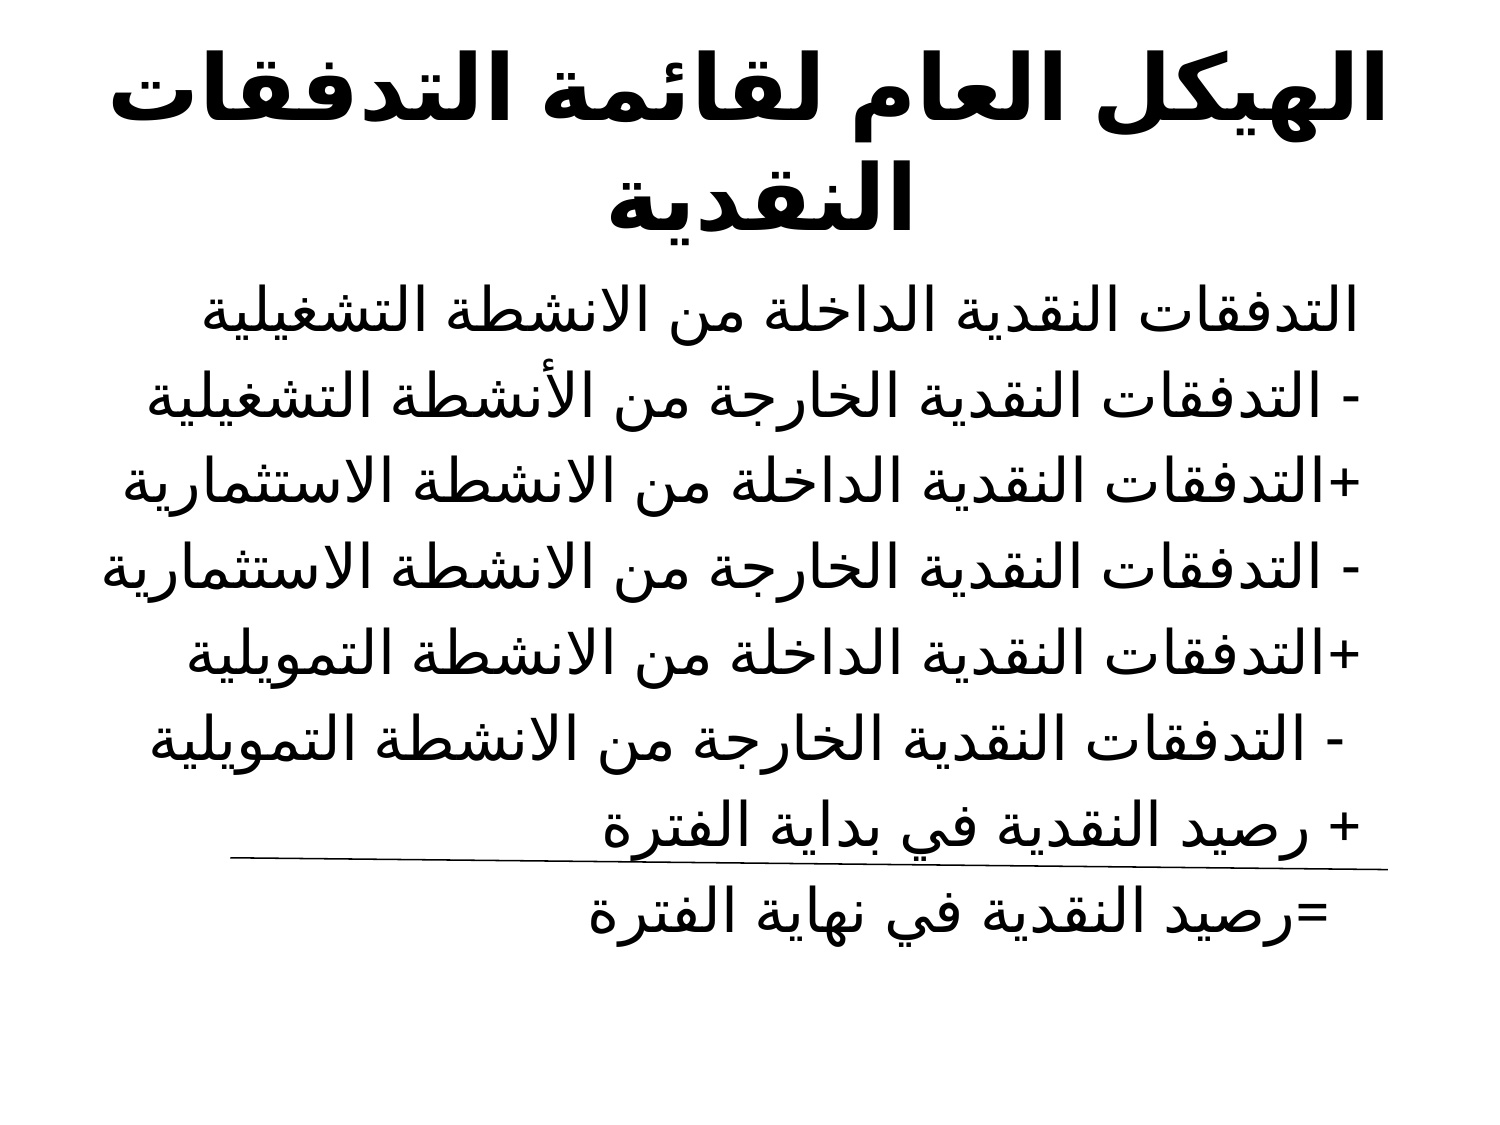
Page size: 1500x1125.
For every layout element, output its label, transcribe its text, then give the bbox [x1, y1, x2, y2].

list التدفقات النقدية الداخلة من الانشطة التشغيلية - التدفقات النقدية الخارجة من الأنشطة التشغيلية +التدفقات النقدية الداخلة من الانشطة الاستثمارية - التدفقات النقدية الخارجة من الانشطة الاستثمارية +التدفقات النقدية الداخلة من الانشطة التمويلية - التدفقات النقدية الخارجة من الانشطة التمويلية + رصيد النقدية في بداية الفترة =رصيد النقدية في نهاية الفترة [75, 262, 1425, 1005]
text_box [229, 857, 1389, 870]
title الهيكل العام لقائمة التدفقات النقدية [75, 45, 1425, 233]
